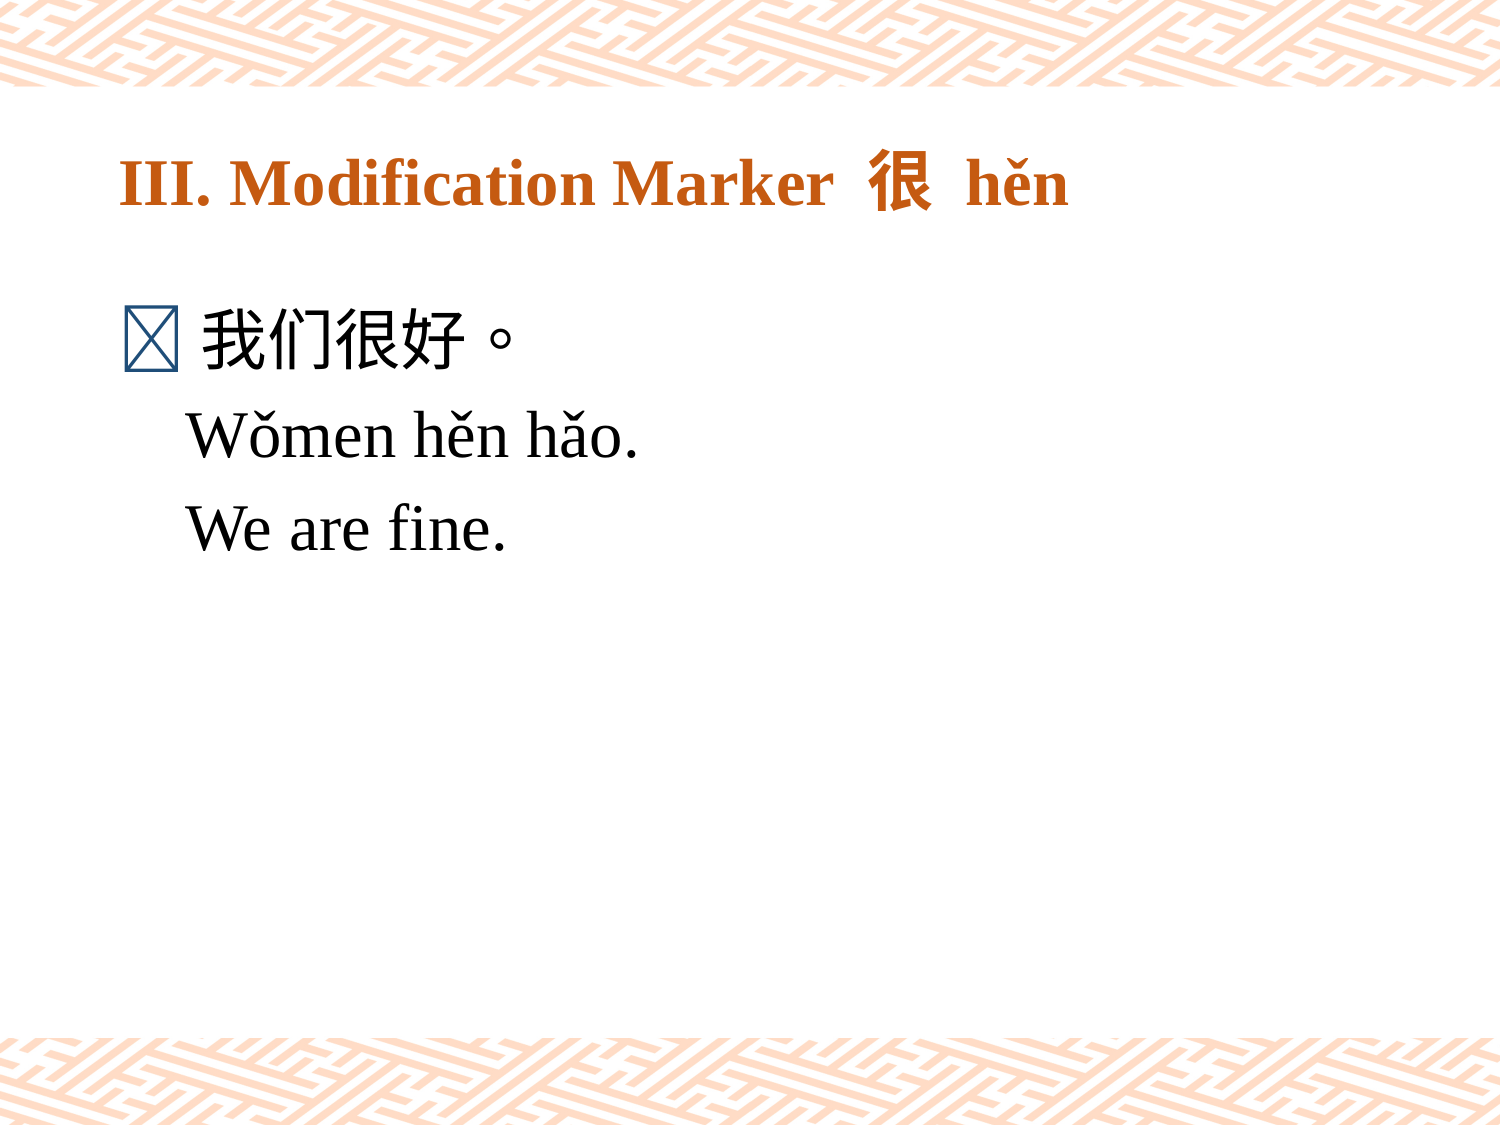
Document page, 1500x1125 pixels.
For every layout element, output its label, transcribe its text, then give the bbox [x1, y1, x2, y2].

title III. Modification Marker 很 hěn [103, 75, 1397, 293]
list 我们很好。 Wǒmen hěn hǎo. We are fine. [103, 299, 1397, 1014]
picture [0, 0, 1500, 1125]
